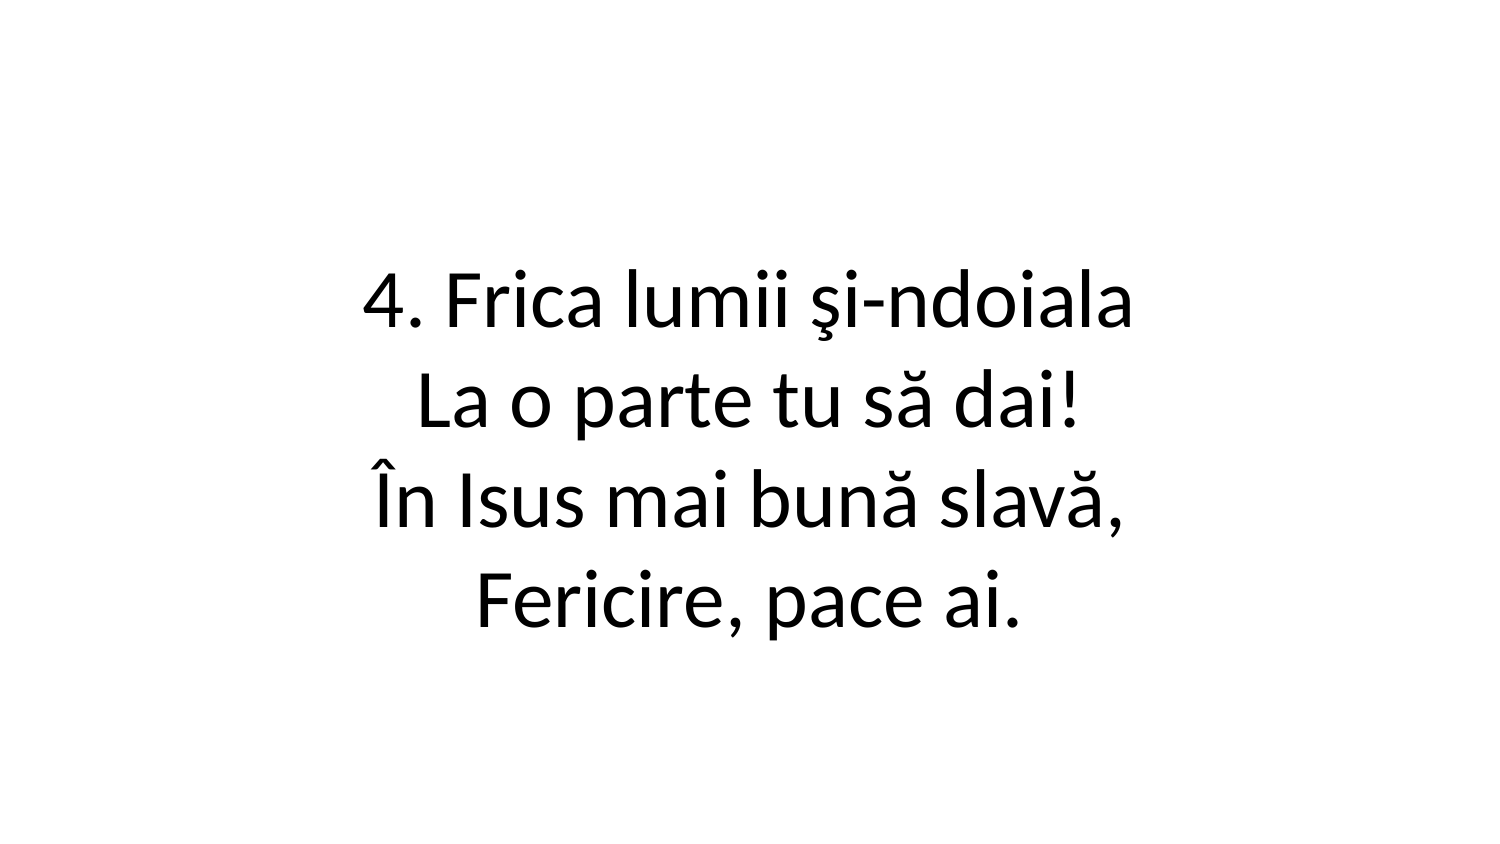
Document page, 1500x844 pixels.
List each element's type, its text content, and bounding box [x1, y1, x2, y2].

text_box 4. Frica lumii şi-ndoiala La o parte tu să dai! În Isus mai bună slavă, Fericire, pace ai. [348, 192, 1152, 652]
